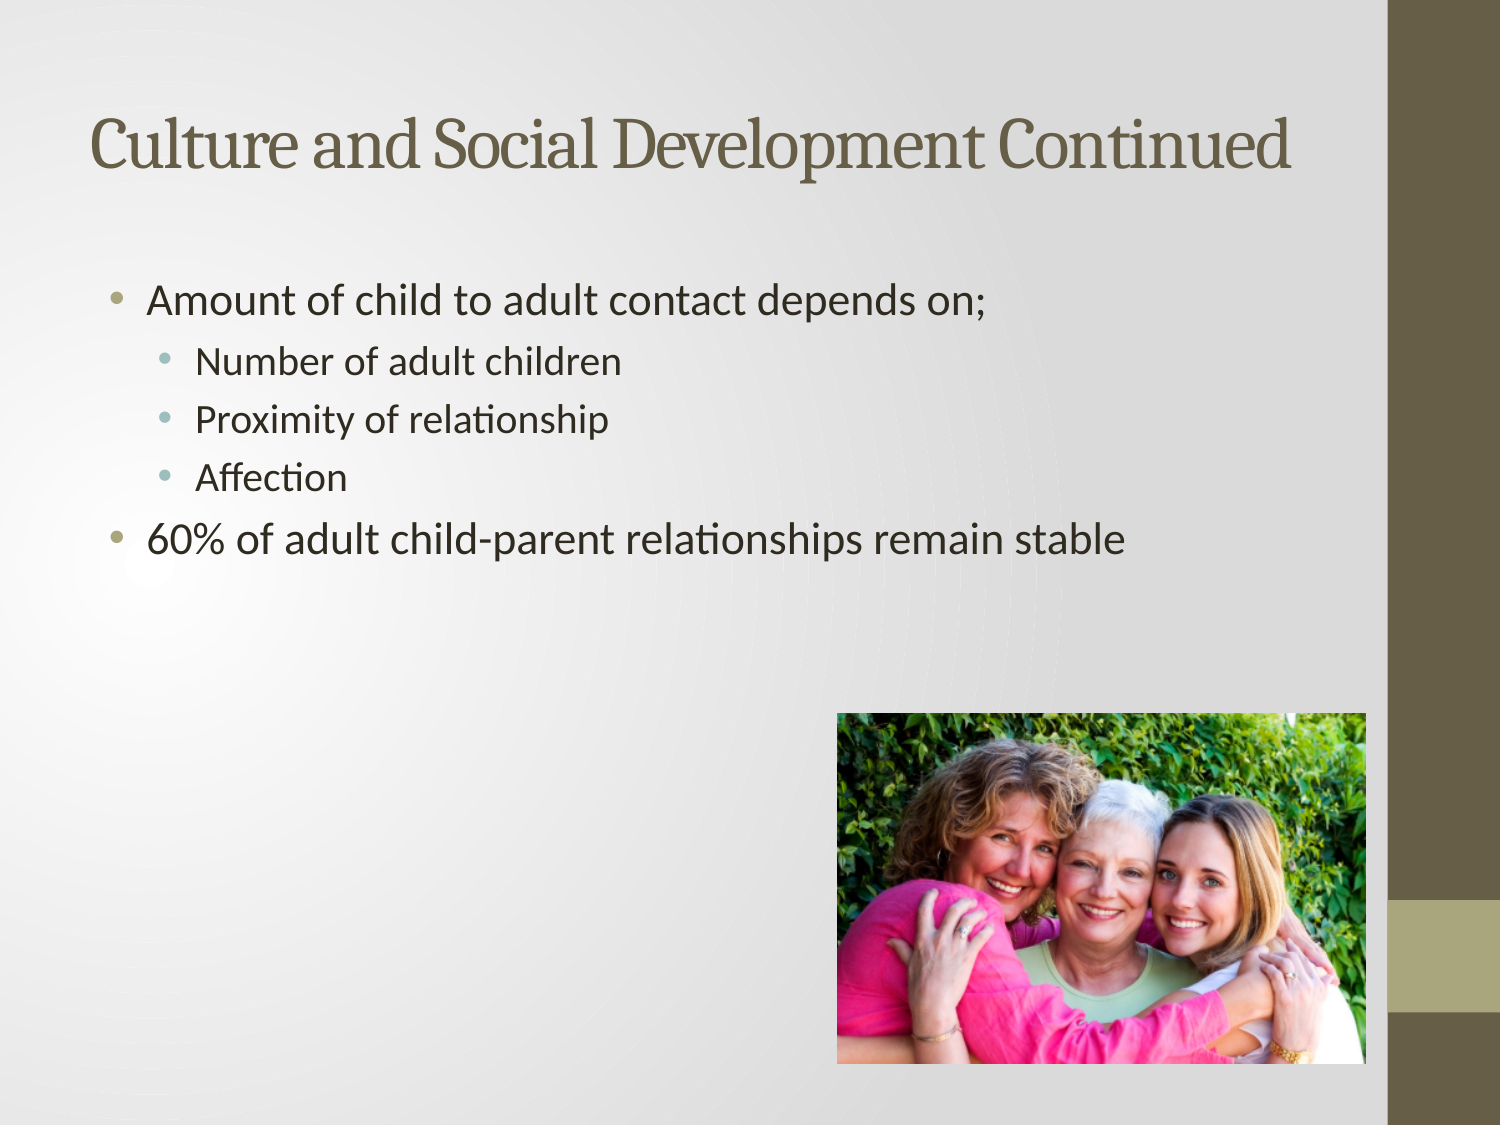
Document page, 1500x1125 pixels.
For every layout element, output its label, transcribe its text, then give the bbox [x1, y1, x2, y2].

picture [836, 712, 1367, 1065]
list Amount of child to adult contact depends on; Number of adult children Proximity of relationship Affection 60% of adult child-parent relationships remain stable [75, 262, 1325, 1050]
title Culture and Social Development Continued [75, 45, 1325, 233]
